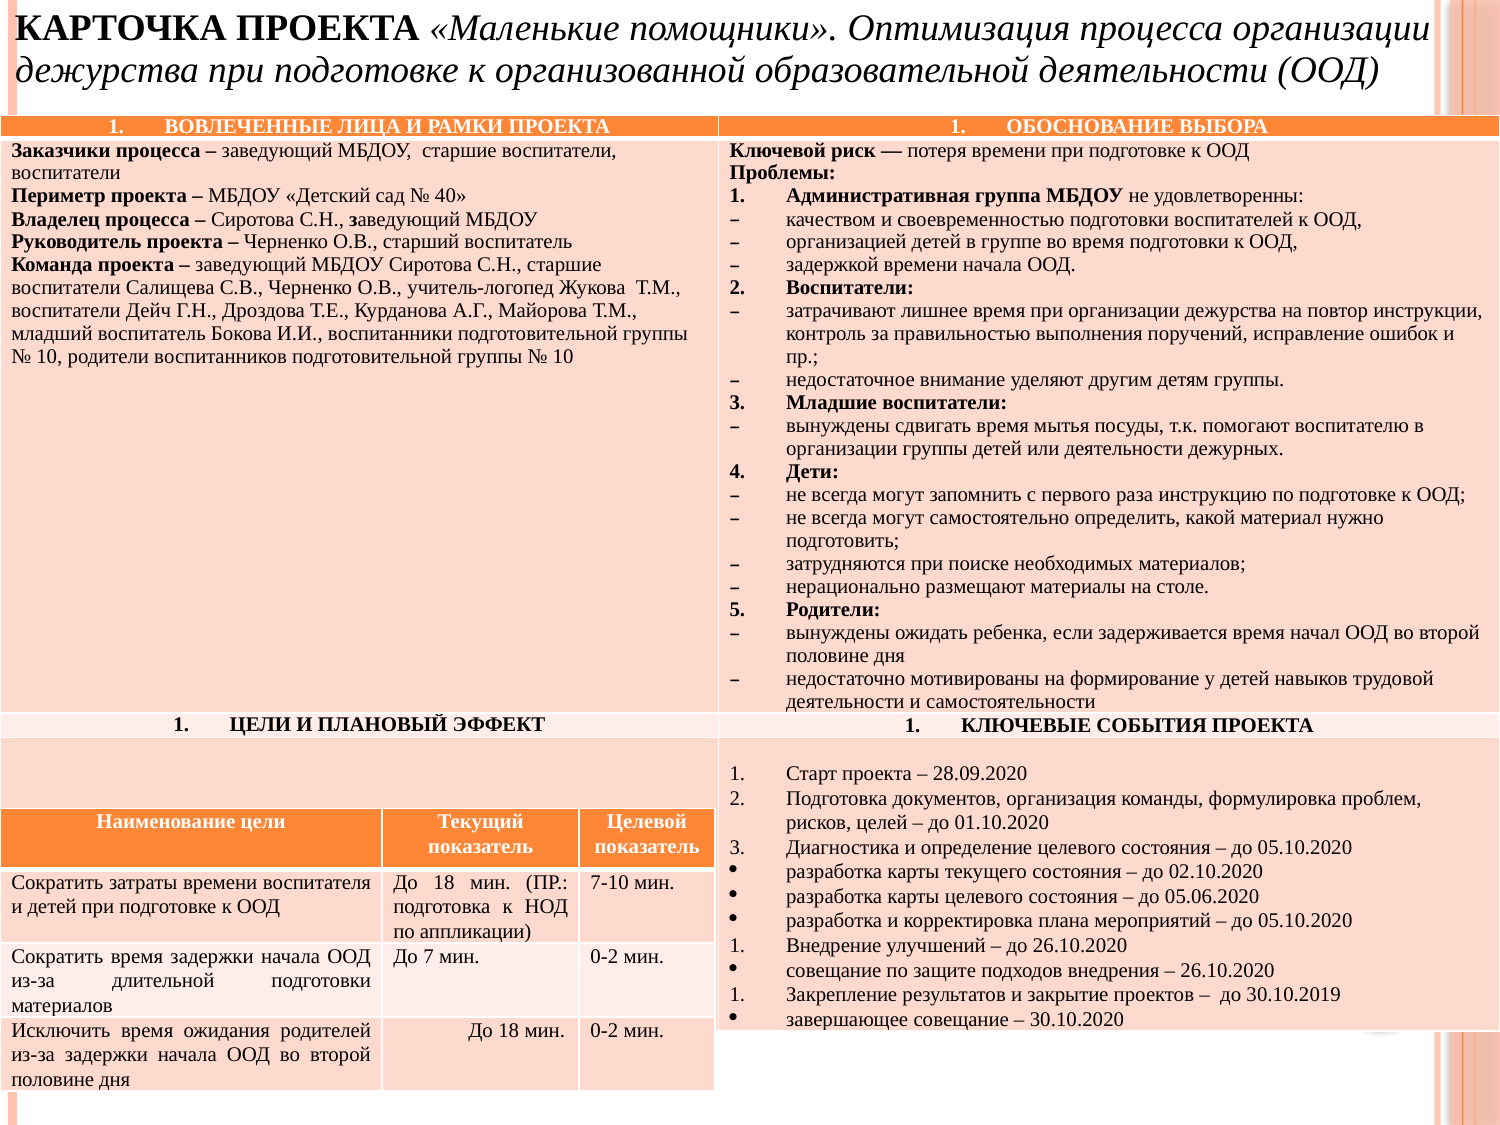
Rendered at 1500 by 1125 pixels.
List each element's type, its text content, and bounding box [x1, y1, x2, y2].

table_cell Ключевой риск — потеря времени при подготовке к ООД Проблемы: Административная группа МБДОУ не удовлетворенны: качеством и своевременностью подготовки воспитателей к ООД, организацией детей в группе во время подготовки к ООД, задержкой времени начала ООД. Воспитатели: затрачивают лишнее время при организации дежурства на повтор инструкции, контроль за правильностью выполнения поручений, исправление ошибок и пр.; недостаточное внимание уделяют другим детям группы. Младшие воспитатели: вынуждены сдвигать время мытья посуды, т.к. помогают воспитателю в организации группы детей или деятельности дежурных. Дети: не всегда могут запомнить с первого раза инструкцию по подготовке к ООД; не всегда могут самостоятельно определить, какой материал нужно подготовить; затрудняются при поиске необходимых материалов; нерационально размещают материалы на столе. Родители: вынуждены ожидать ребенка, если задерживается время начал ООД во второй половине дня недостаточно мотивированы на формирование у детей навыков трудовой деятельности и самостоятельности [719, 148, 1499, 712]
table_cell Исключить время ожидания родителей из-за задержки начала ООД во второй половине дня [1, 1018, 381, 1090]
table_header Целевой показатель [580, 809, 714, 867]
table_cell 0-2 мин. [580, 1018, 714, 1090]
table_cell Сократить время задержки начала ООД из-за длительной подготовки материалов [1, 944, 381, 1016]
table_cell До 7 мин. [383, 944, 578, 1016]
table_cell До 18 мин. [383, 1018, 578, 1090]
table_cell [1, 738, 718, 1030]
table_cell Старт проекта – 28.09.2020 Подготовка документов, организация команды, формулировка проблем, рисков, целей – до 01.10.2020 Диагностика и определение целевого состояния – до 05.10.2020 разработка карты текущего состояния – до 02.10.2020 разработка карты целевого состояния – до 05.06.2020 разработка и корректировка плана мероприятий – до 05.10.2020 Внедрение улучшений – до 26.10.2020 совещание по защите подходов внедрения – 26.10.2020 Закрепление результатов и закрытие проектов – до 30.10.2019 завершающее совещание – 30.10.2020 [719, 738, 1499, 1030]
table_cell 7-10 мин. [580, 872, 714, 942]
table_cell Заказчики процесса – заведующий МБДОУ, старшие воспитатели, воспитатели Периметр проекта – МБДОУ «Детский сад № 40» Владелец процесса – Сиротова С.Н., заведующий МБДОУ Руководитель проекта – Черненко О.В., старший воспитатель Команда проекта – заведующий МБДОУ Сиротова С.Н., старшие воспитатели Салищева С.В., Черненко О.В., учитель-логопед Жукова Т.М., воспитатели Дейч Г.Н., Дроздова Т.Е., Курданова А.Г., Майорова Т.М., младший воспитатель Бокова И.И., воспитанники подготовительной группы № 10, родители воспитанников подготовительной группы № 10 [1, 148, 718, 712]
table_cell Сократить затраты времени воспитателя и детей при подготовке к ООД [1, 872, 381, 942]
table_cell 0-2 мин. [580, 944, 714, 1016]
table_header Текущий показатель [383, 809, 578, 867]
table_cell КЛЮЧЕВЫЕ СОБЫТИЯ ПРОЕКТА [719, 714, 1499, 737]
table_header Наименование цели [1, 809, 381, 867]
table_cell До 18 мин. (ПР.: подготовка к НОД по аппликации) [383, 872, 578, 942]
text_box КАРТОЧКА ПРОЕКТА «Маленькие помощники». Оптимизация процесса организации дежурства при подготовке к организованной образовательной деятельности (ООД) [0, 0, 1500, 148]
table_cell ЦЕЛИ И ПЛАНОВЫЙ ЭФФЕКТ [1, 714, 718, 737]
